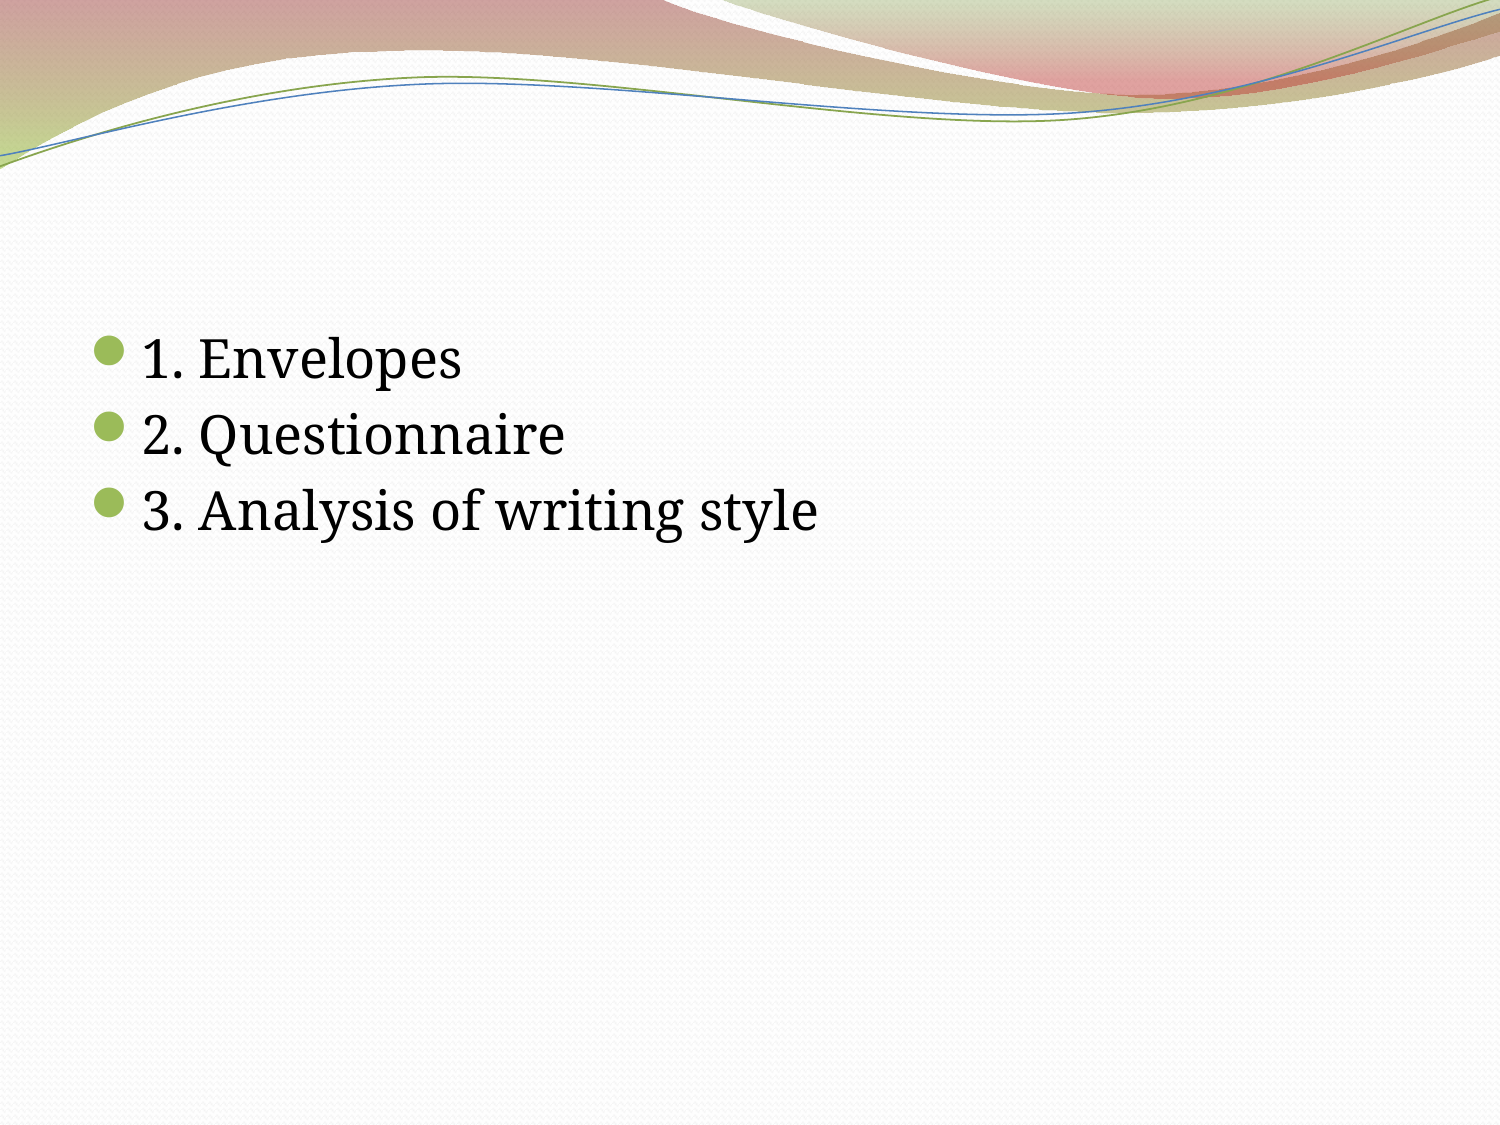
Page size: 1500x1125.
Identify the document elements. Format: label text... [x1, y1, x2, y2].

list 1. Envelopes 2. Questionnaire 3. Analysis of writing style [75, 317, 1425, 1038]
